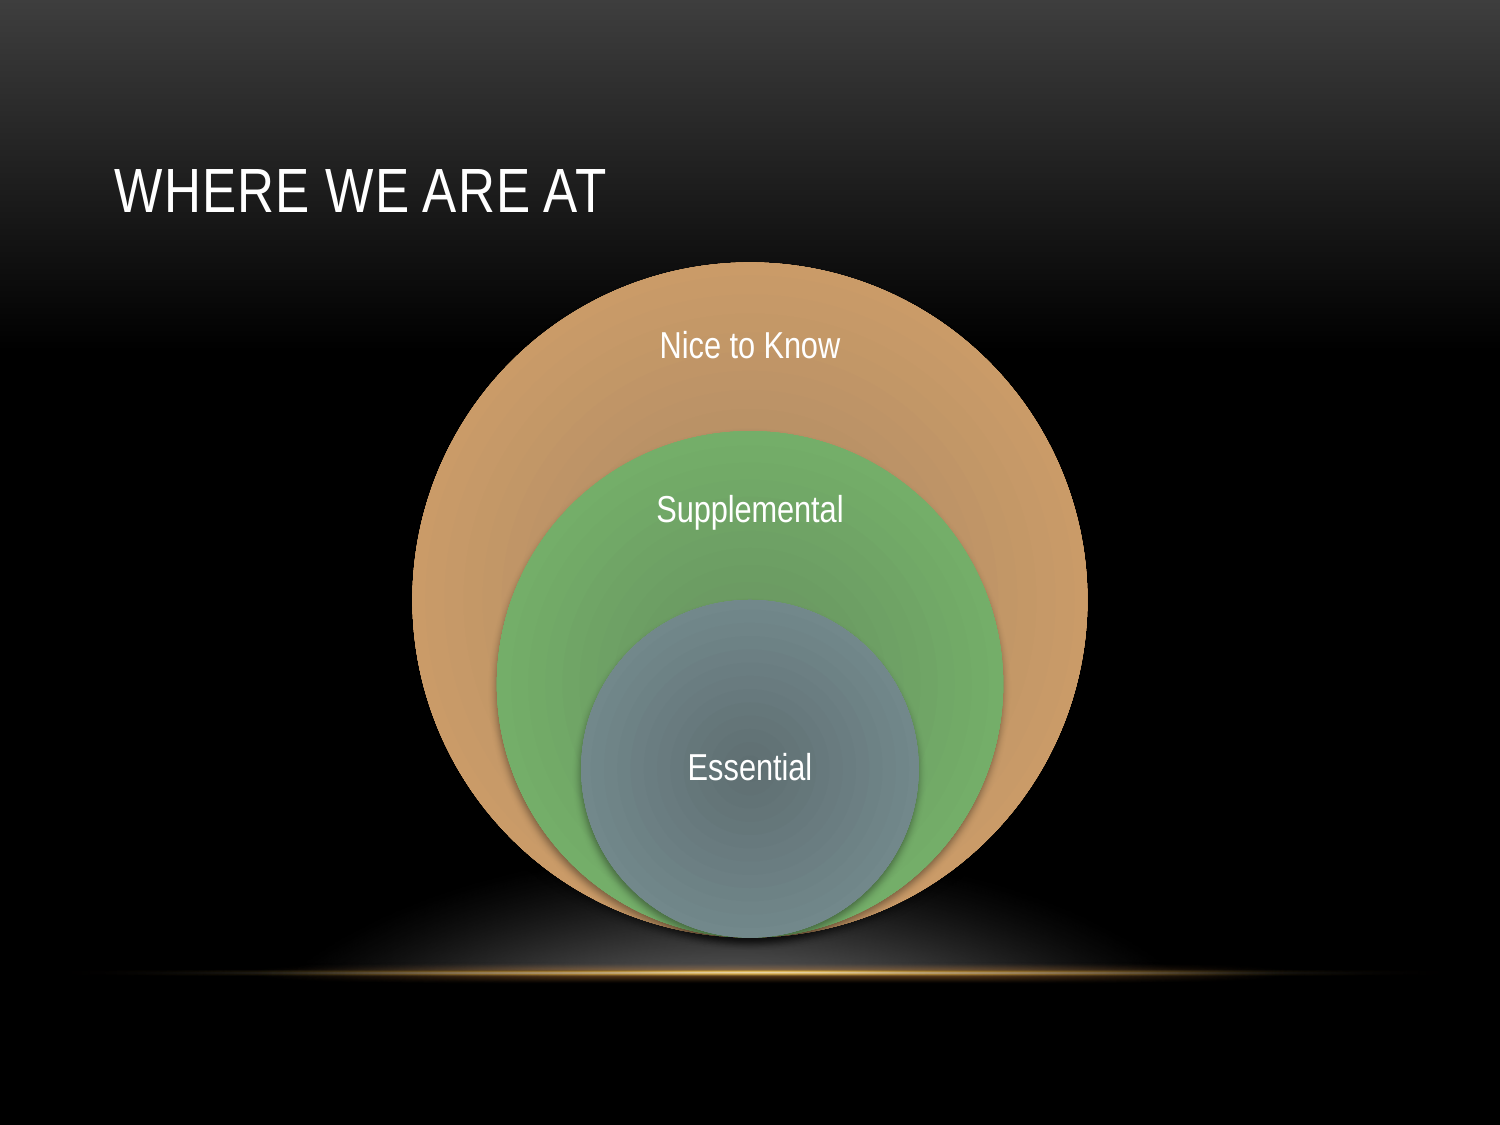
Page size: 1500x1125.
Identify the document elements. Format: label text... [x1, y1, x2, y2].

title where we are at [99, 45, 1400, 233]
picture [0, 0, 1500, 1125]
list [99, 262, 1401, 938]
